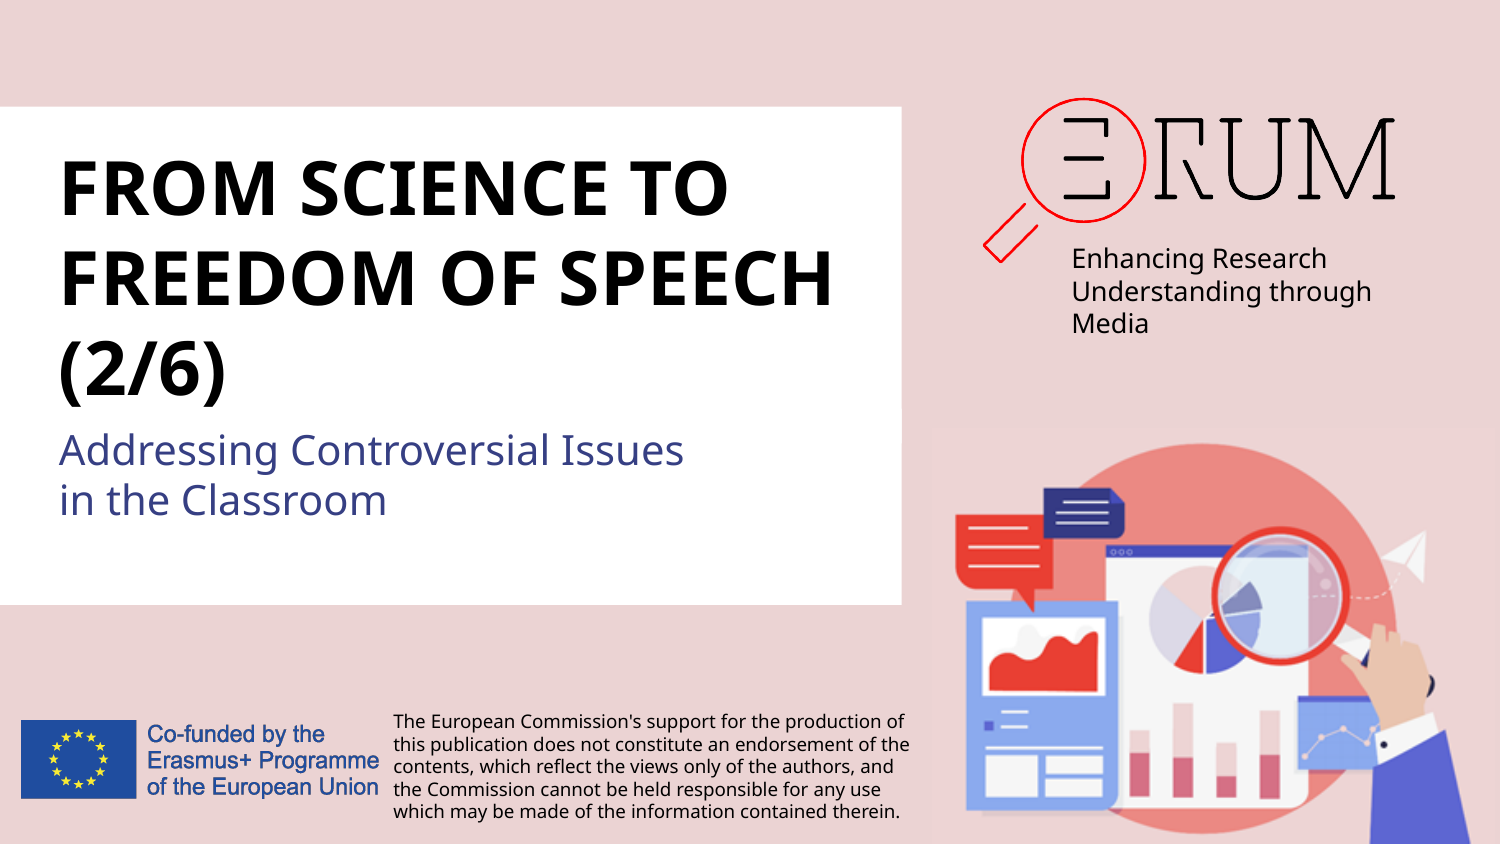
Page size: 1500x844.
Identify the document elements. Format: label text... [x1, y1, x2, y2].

subtitle Addressing Controversial Issues in the Classroom [0, 408, 902, 605]
picture [21, 720, 379, 799]
picture [901, 67, 1475, 283]
title FROM SCIENCE TO FREEDOM OF SPEECH (2/6) [0, 106, 902, 408]
picture [932, 428, 1496, 844]
